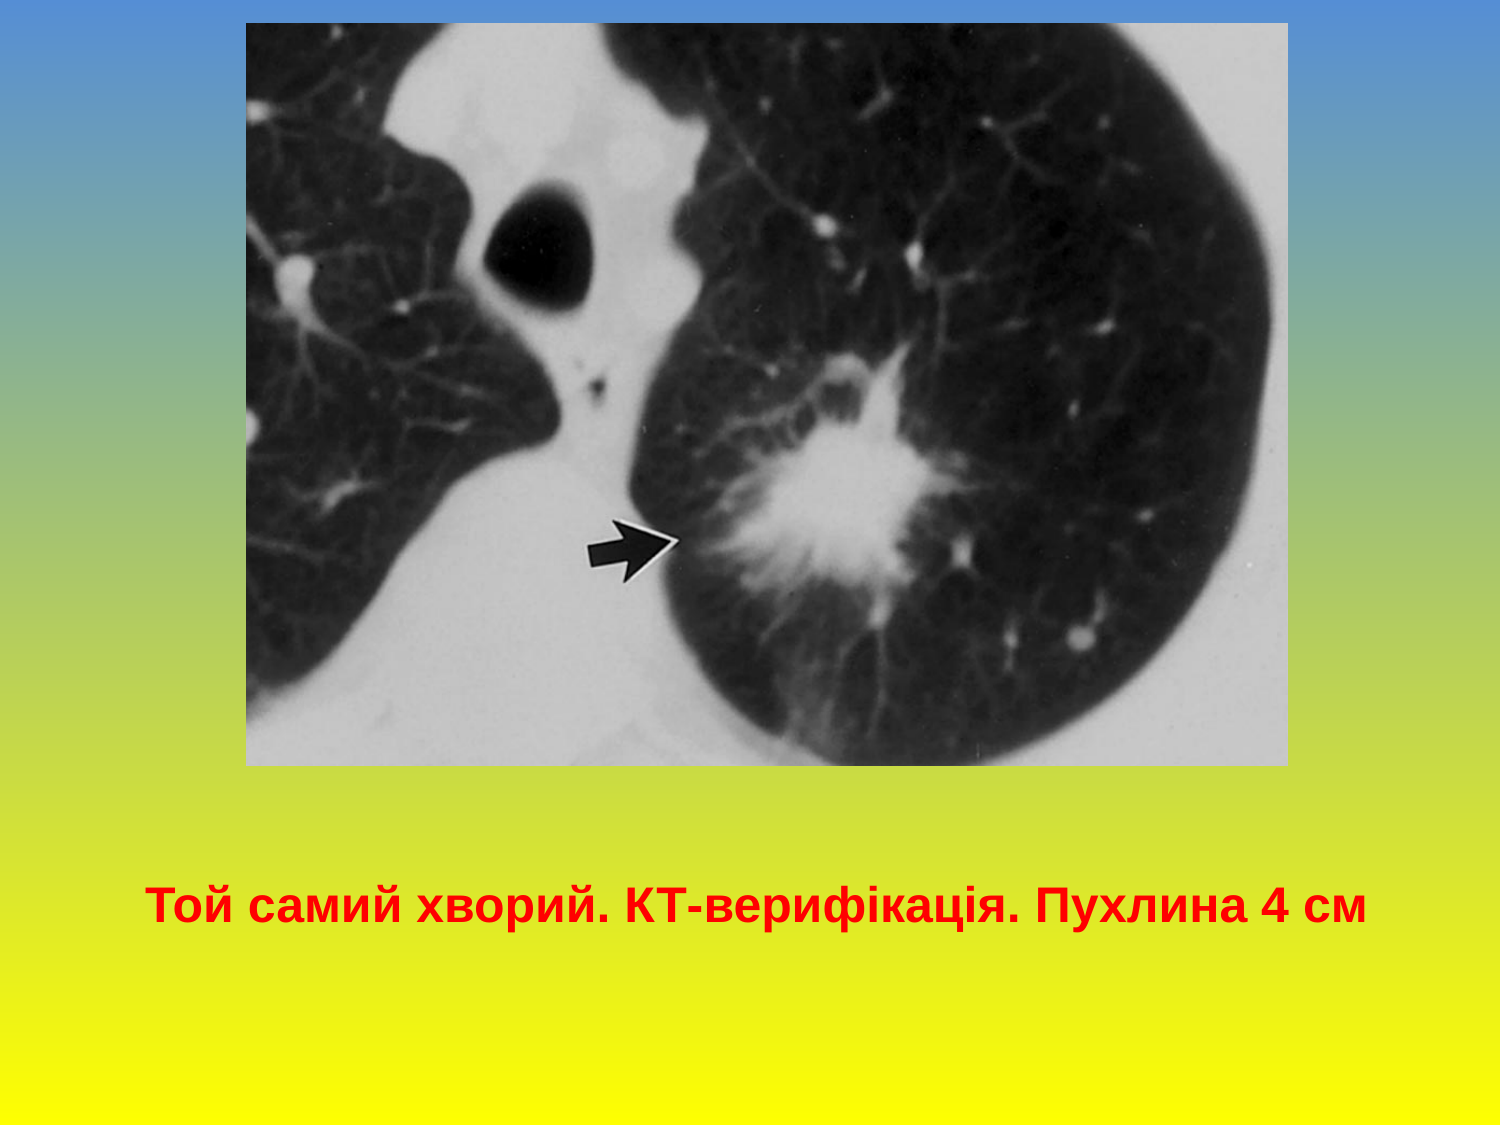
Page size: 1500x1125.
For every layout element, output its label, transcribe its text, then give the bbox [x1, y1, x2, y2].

title Той самий хворий. КТ-верифікація. Пухлина 4 см [82, 808, 1432, 997]
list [245, 23, 1288, 767]
